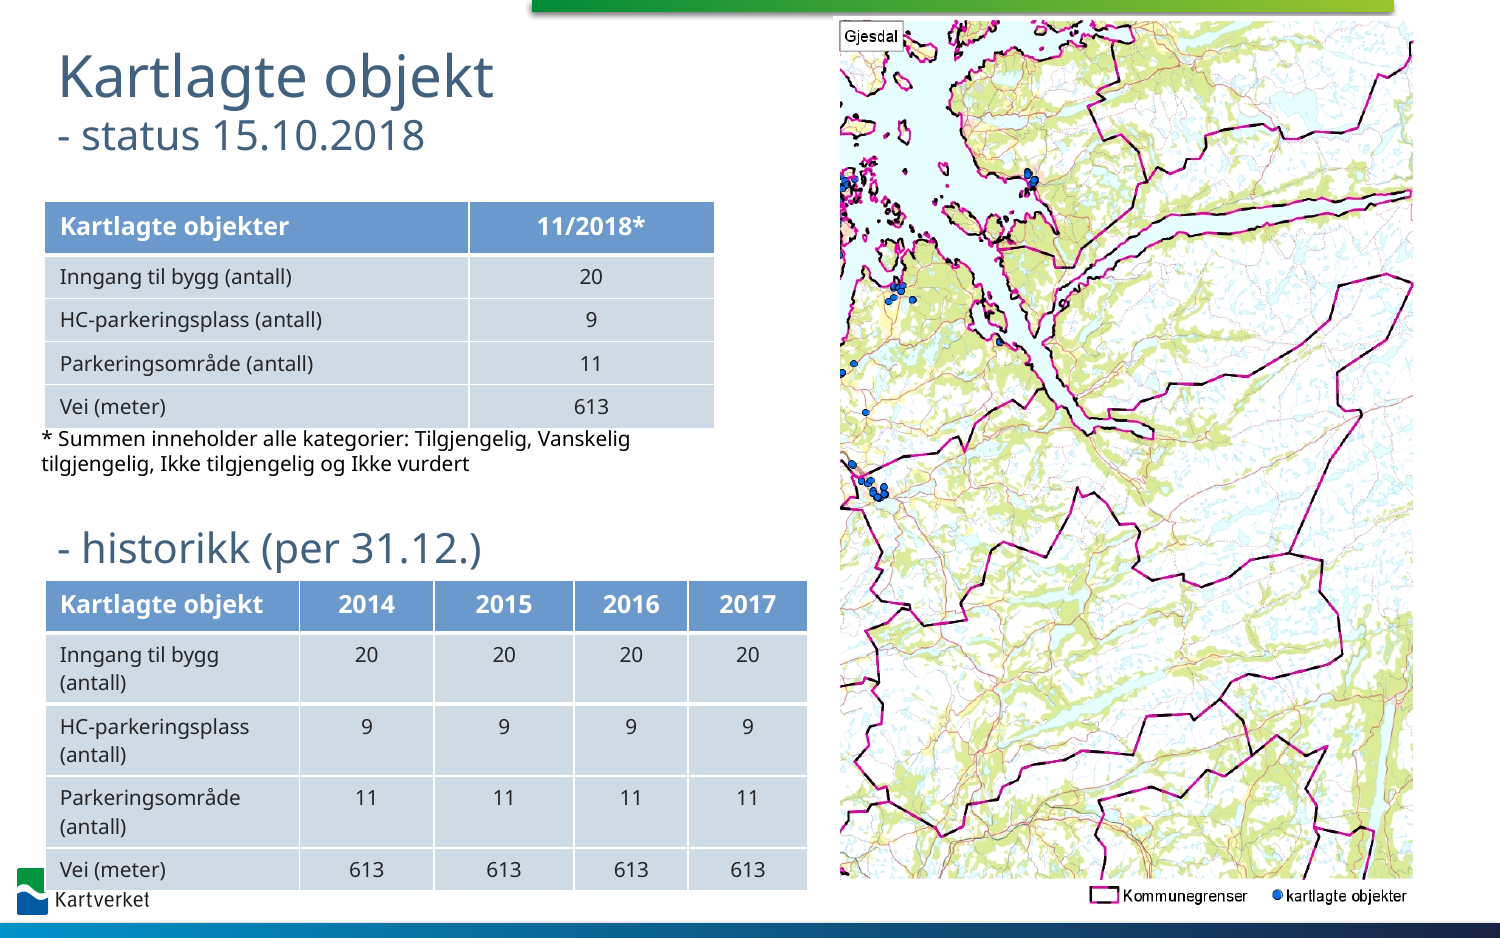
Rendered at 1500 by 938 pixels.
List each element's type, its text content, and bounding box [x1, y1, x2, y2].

table_cell 9 [689, 706, 807, 775]
table_cell 613 [300, 849, 433, 890]
table_header 2014 [300, 581, 433, 631]
table_cell 20 [470, 257, 714, 298]
table_cell 613 [435, 849, 573, 890]
table_cell 613 [575, 849, 687, 890]
table_cell Vei (meter) [46, 849, 299, 890]
table_cell Parkeringsområde (antall) [46, 777, 299, 847]
table_cell 9 [300, 706, 433, 775]
table_cell 9 [435, 706, 573, 775]
table_header Kartlagte objekter [45, 202, 468, 253]
table_cell HC-parkeringsplass (antall) [46, 706, 299, 775]
table_header Kartlagte objekt [46, 581, 299, 631]
table_cell Inngang til bygg (antall) [46, 635, 299, 702]
table_header 2015 [435, 581, 573, 631]
table_header 11/2018* [470, 202, 714, 253]
table_cell 20 [435, 635, 573, 702]
text_box - historikk (per 31.12.) [42, 496, 828, 580]
text_box * Summen inneholder alle kategorier: Tilgjengelig, Vanskelig tilgjengelig, Ikke tilgjengelig og Ikke vurdert [26, 417, 711, 483]
table_cell 20 [689, 635, 807, 702]
table_cell 11 [435, 777, 573, 847]
table_cell 613 [470, 385, 714, 428]
table_cell Inngang til bygg (antall) [45, 257, 468, 298]
table_cell 9 [470, 299, 714, 341]
table_cell 613 [689, 849, 807, 890]
table_cell 20 [300, 635, 433, 702]
table_cell 11 [575, 777, 687, 847]
table_cell Vei (meter) [45, 385, 468, 417]
table_cell 20 [575, 635, 687, 702]
text_box Kartlagte objekt - status 15.10.2018 [42, 24, 828, 167]
table_cell 11 [470, 342, 714, 384]
table_cell Parkeringsområde (antall) [45, 342, 468, 384]
table_cell 9 [575, 706, 687, 775]
table_cell 11 [689, 777, 807, 847]
table_header 2016 [575, 581, 687, 631]
picture [833, 16, 1419, 913]
table_cell HC-parkeringsplass (antall) [45, 299, 468, 341]
table_cell 11 [300, 777, 433, 847]
table_header 2017 [689, 581, 807, 631]
